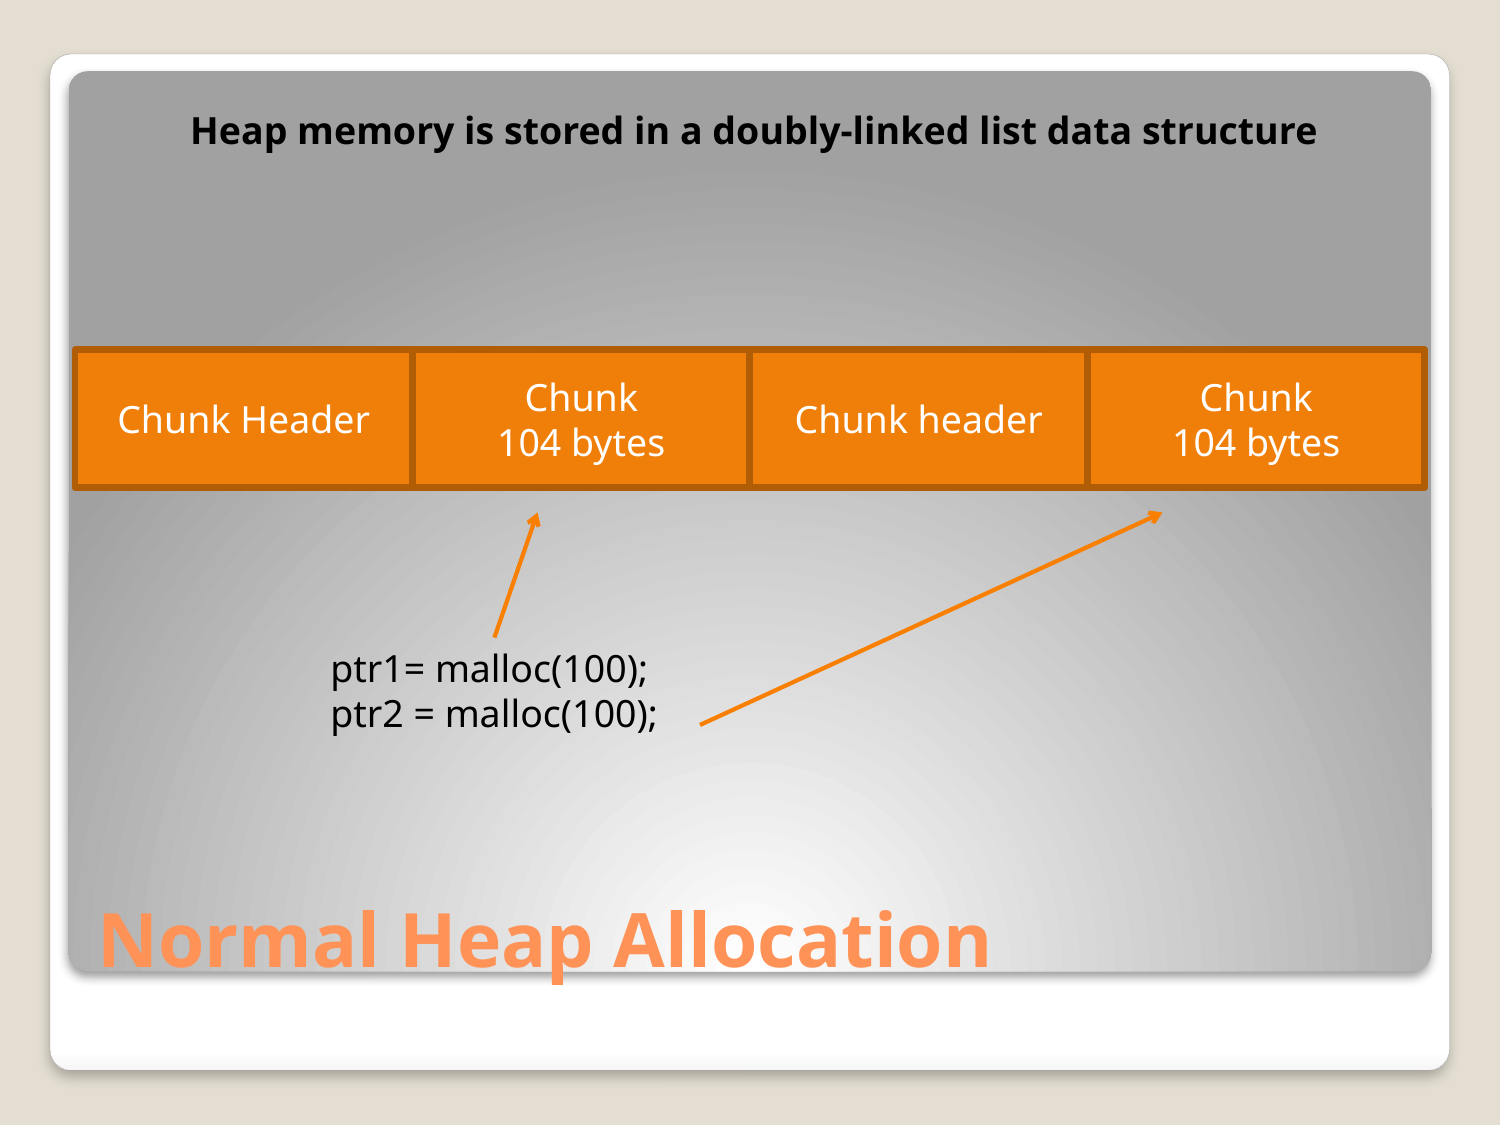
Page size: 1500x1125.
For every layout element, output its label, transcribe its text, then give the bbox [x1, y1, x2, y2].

text_box Chunk 104 bytes [409, 346, 753, 491]
title Normal Heap Allocation [82, 817, 1425, 990]
text_box Chunk Header [72, 346, 410, 491]
text_box Heap memory is stored in a doubly-linked list data structure [175, 99, 1334, 160]
text_box ptr1= malloc(100); ptr2 = malloc(100); [315, 637, 674, 743]
text_box Chunk 104 bytes [1090, 346, 1428, 491]
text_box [699, 512, 1163, 726]
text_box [453, 553, 579, 597]
text_box Chunk header [752, 346, 1091, 491]
